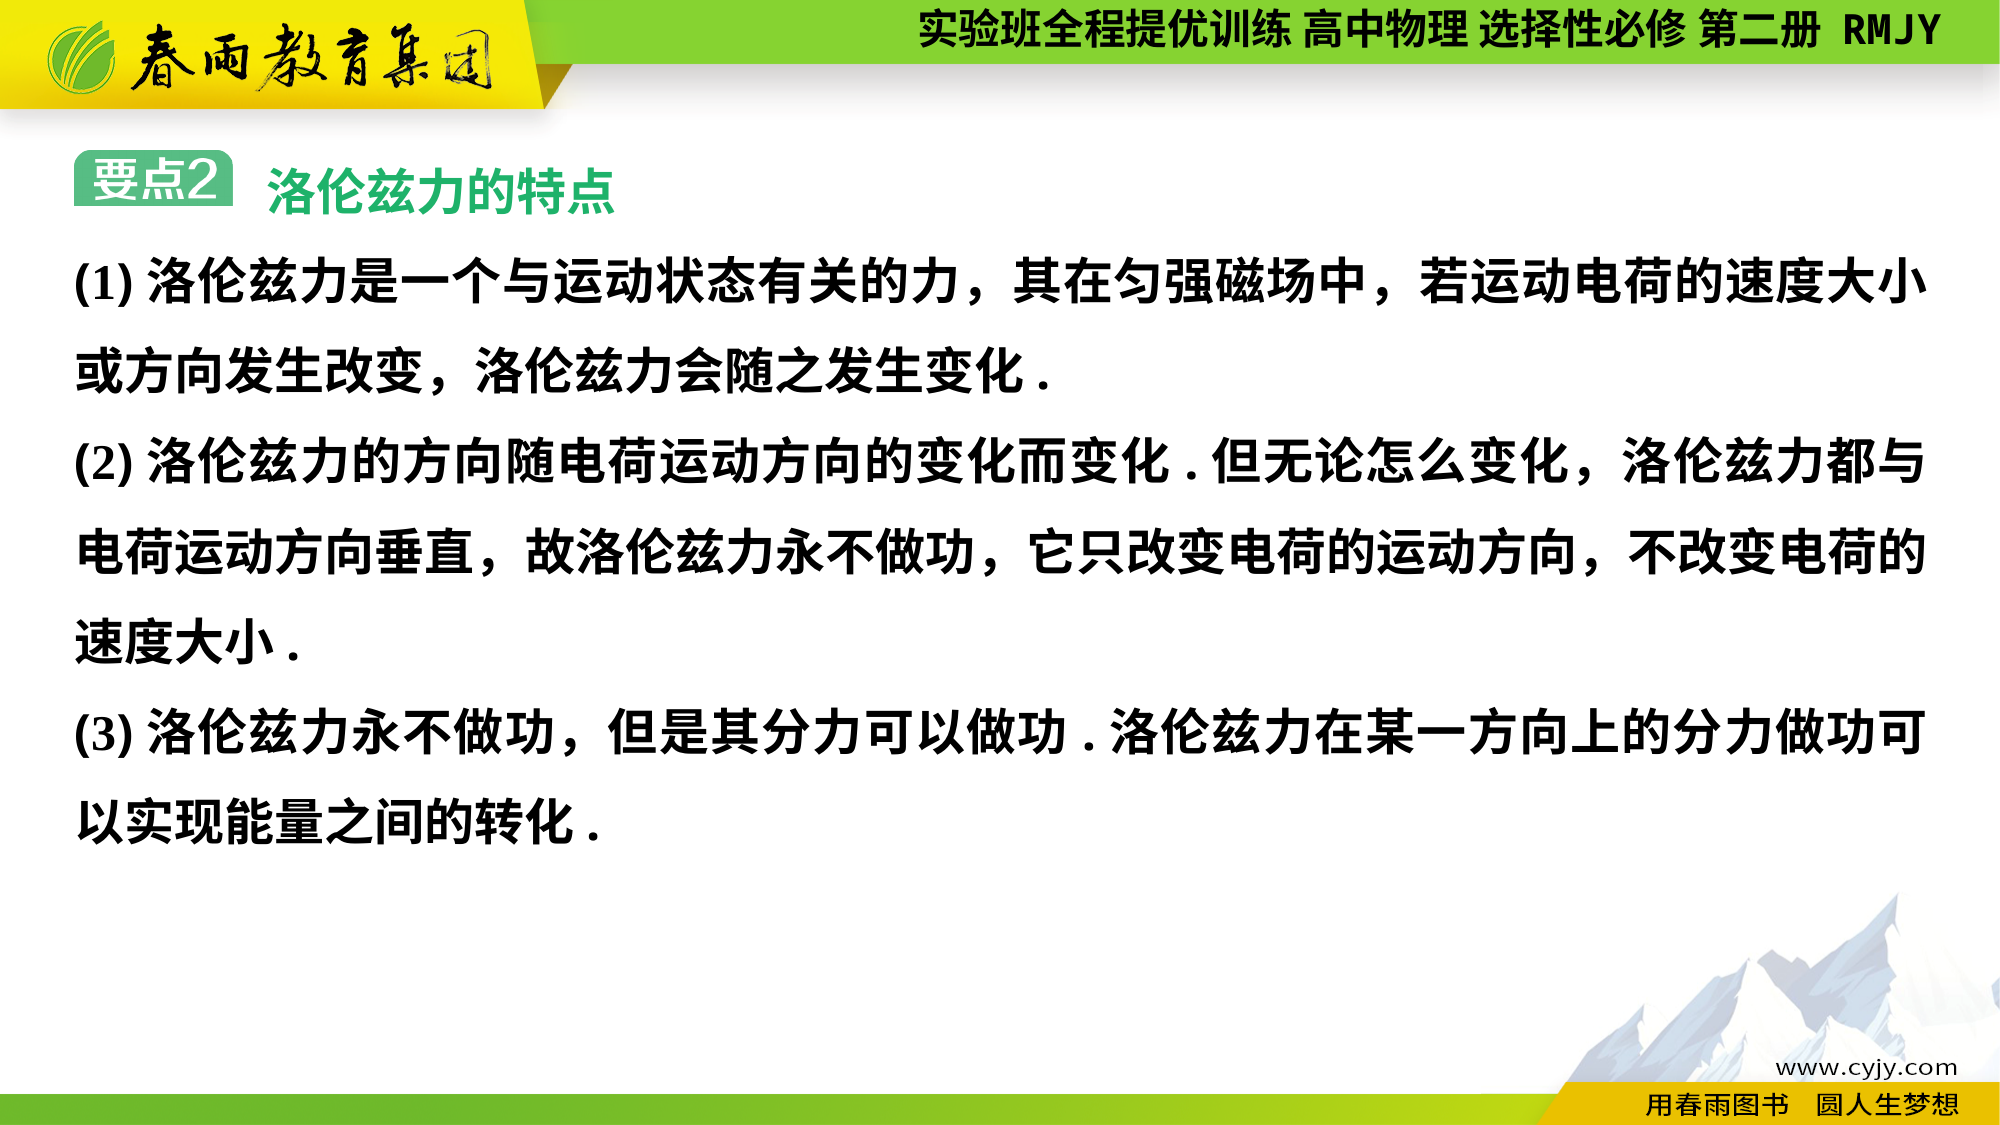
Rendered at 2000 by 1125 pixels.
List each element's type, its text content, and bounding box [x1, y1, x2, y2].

picture [0, 0, 2000, 1125]
list 洛伦兹力的特点 (1)洛伦兹力是一个与运动状态有关的力，其在匀强磁场中，若运动电荷的速度大小或方向发生改变，洛伦兹力会随之发生变化. (2)洛伦兹力的方向随电荷运动方向的变化而变化.但无论怎么变化，洛伦兹力都与电荷运动方向垂直，故洛伦兹力永不做功，它只改变电荷的运动方向，不改变电荷的速度大小. (3)洛伦兹力永不做功，但是其分力可以做功.洛伦兹力在某一方向上的分力做功可以实现能量之间的转化. [59, 122, 1944, 865]
